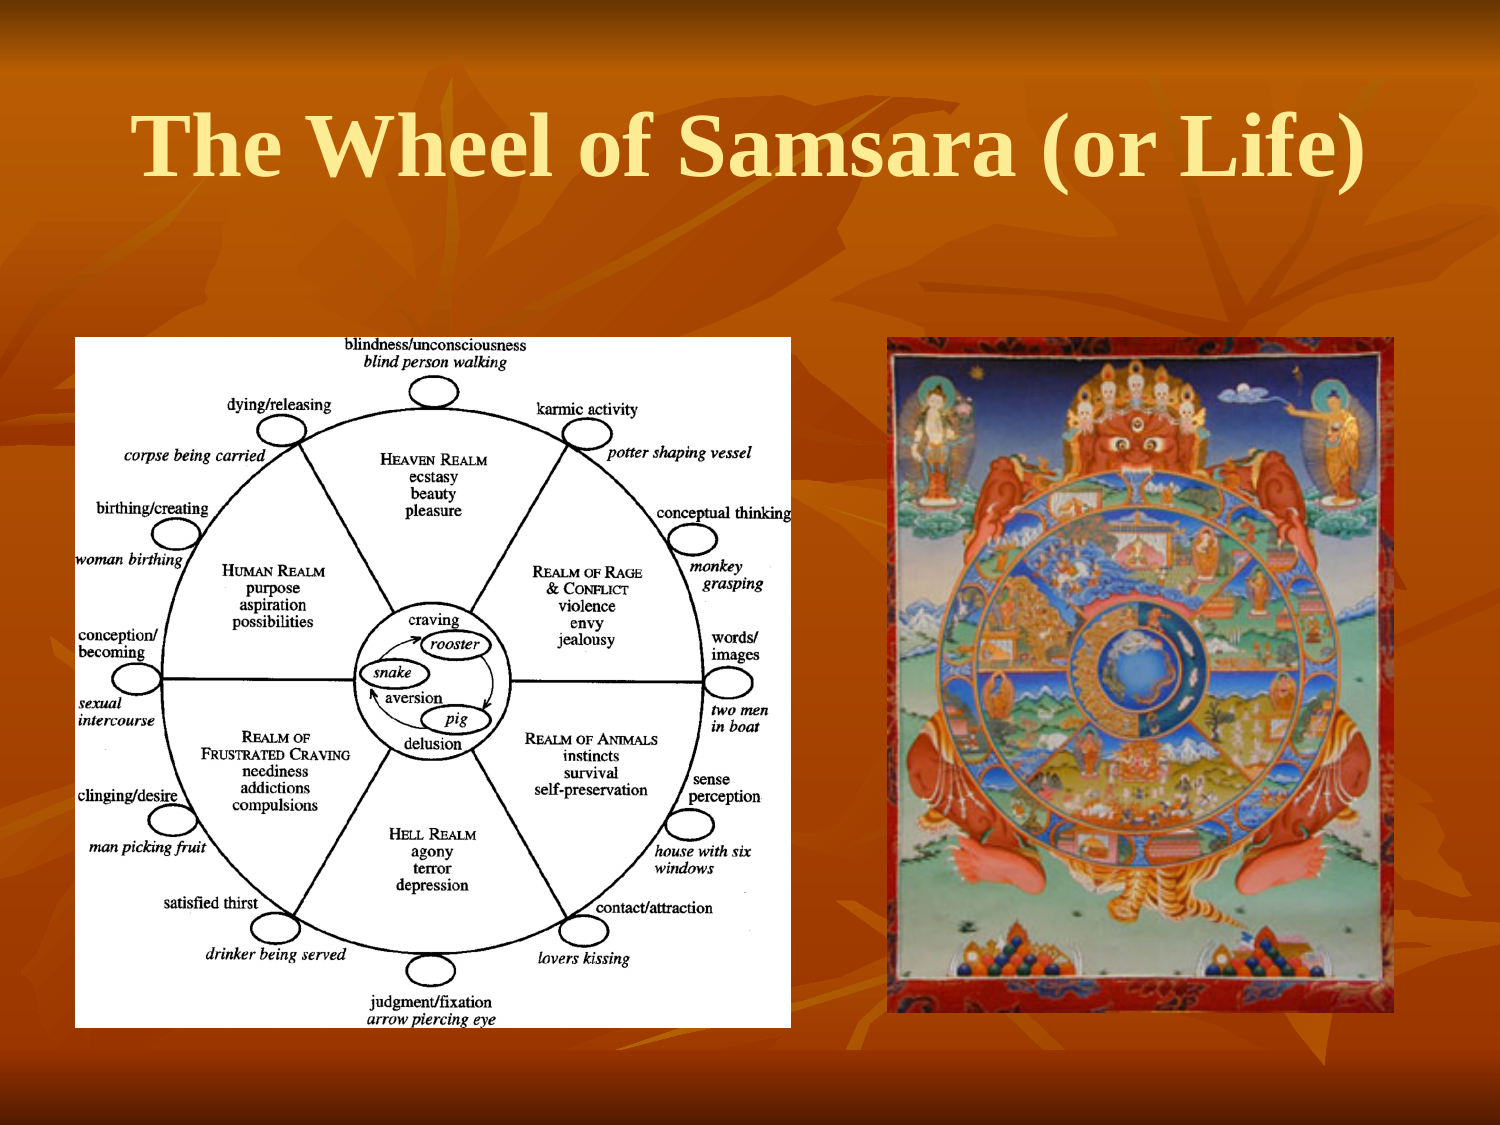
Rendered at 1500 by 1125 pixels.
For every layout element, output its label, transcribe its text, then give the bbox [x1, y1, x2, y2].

picture [74, 337, 791, 1029]
title The Wheel of Samsara (or Life) [74, 45, 1426, 234]
picture [887, 337, 1394, 1013]
